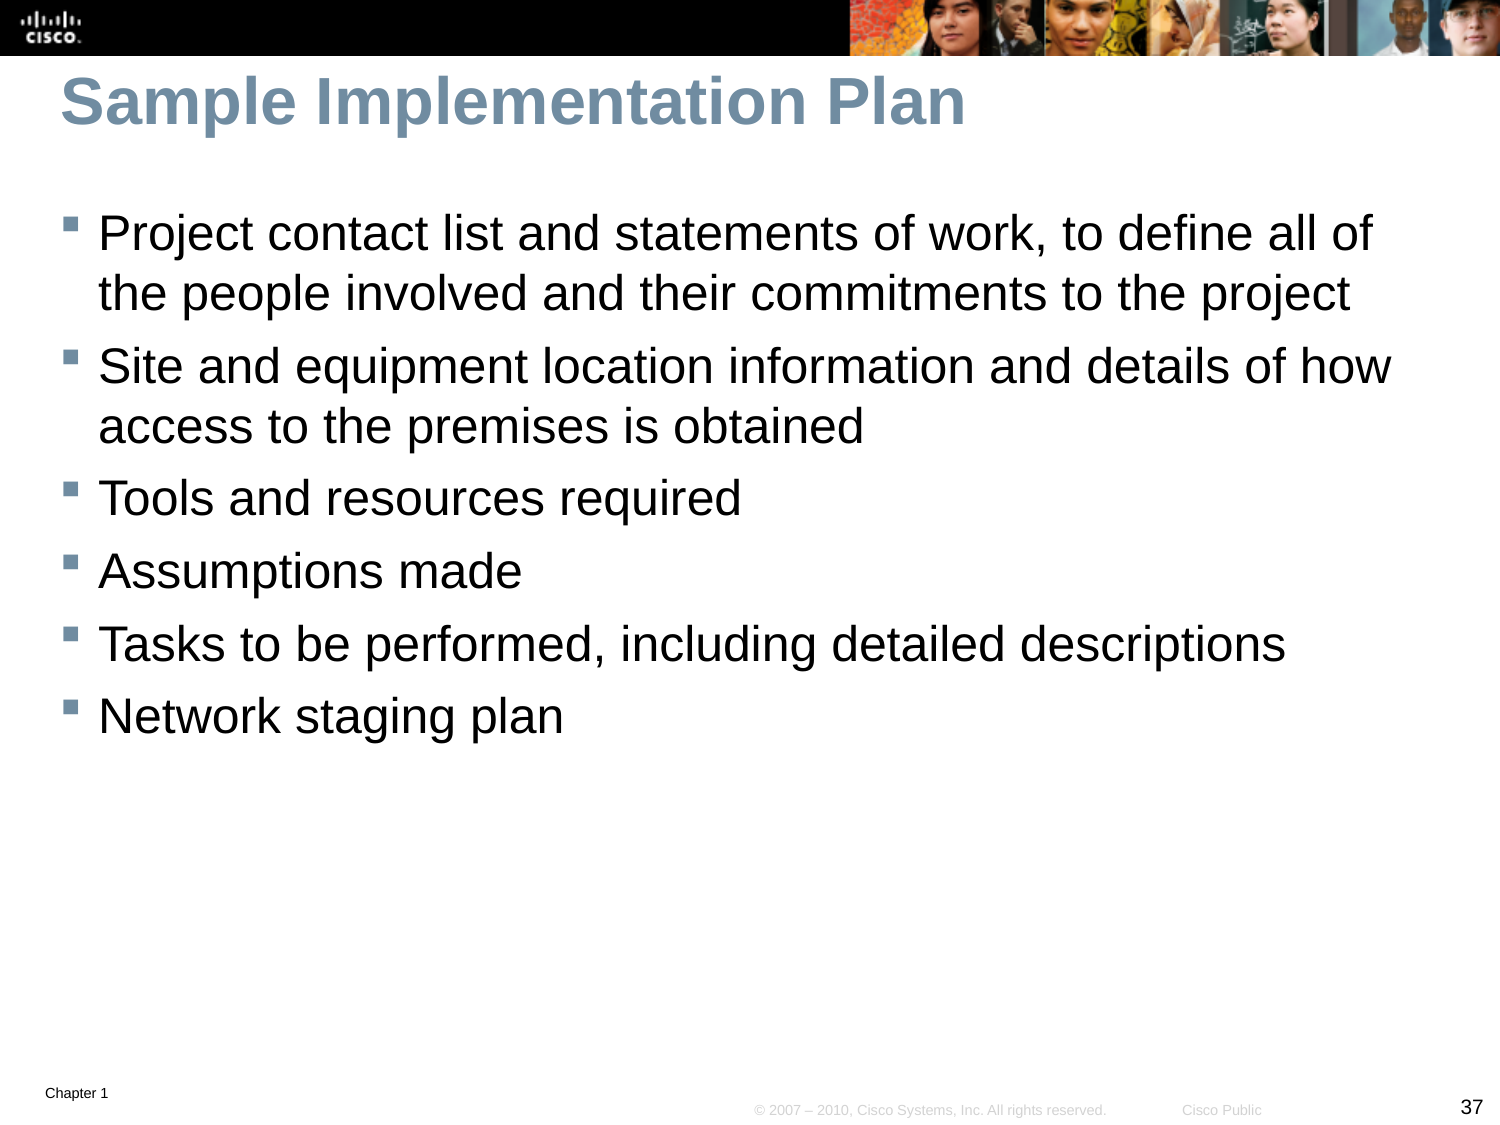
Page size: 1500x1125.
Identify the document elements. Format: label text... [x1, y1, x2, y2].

picture [0, 0, 1500, 56]
list Project contact list and statements of work, to define all of the people involved and their commitments to the project Site and equipment location information and details of how access to the premises is obtained Tools and resources required Assumptions made Tasks to be performed, including detailed descriptions Network staging plan [45, 193, 1444, 1037]
title Sample Implementation Plan [45, 59, 1444, 182]
